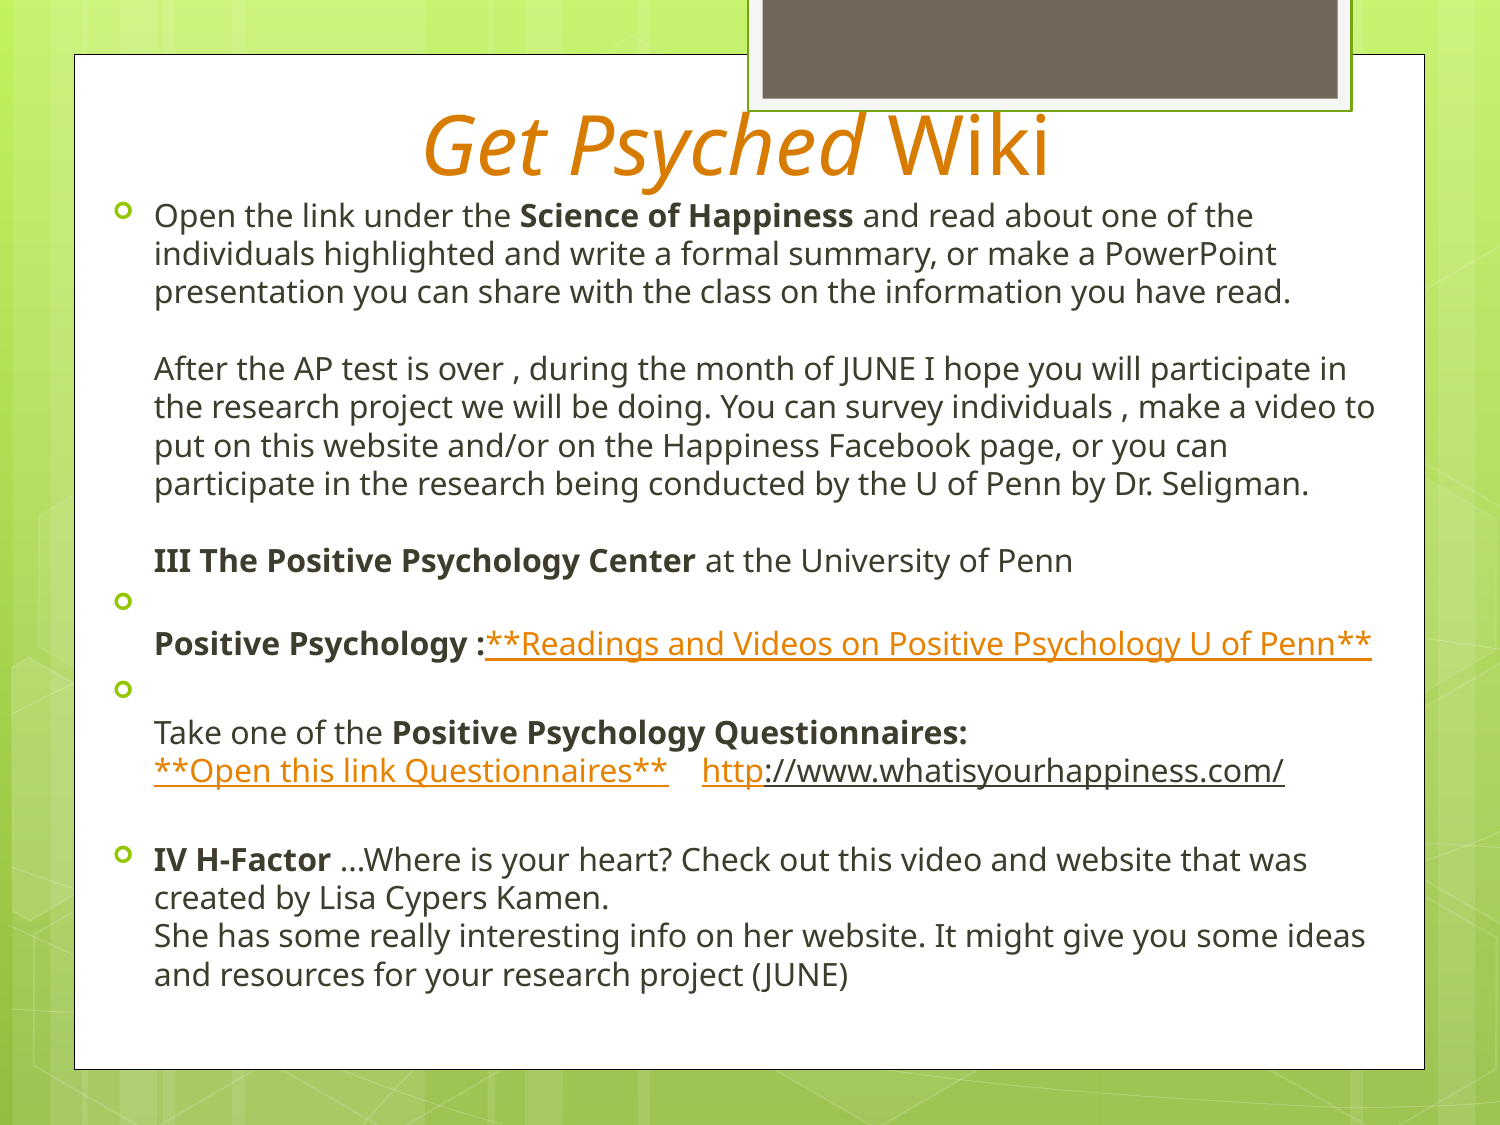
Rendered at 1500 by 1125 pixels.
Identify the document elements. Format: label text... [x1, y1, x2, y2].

list Open the link under the Science of Happiness and read about one of the individuals highlighted and write a formal summary, or make a PowerPoint presentation you can share with the class on the information you have read. After the AP test is over , during the month of JUNE I hope you will participate in the research project we will be doing. You can survey individuals , make a video to put on this website and/or on the Happiness Facebook page, or you can participate in the research being conducted by the U of Penn by Dr. Seligman. III The Positive Psychology Center at the University of Penn Positive Psychology :**Readings and Videos on Positive Psychology U of Penn** Take one of the Positive Psychology Questionnaires:**Open this link Questionnaires**﻿ http://www.whatisyourhappiness.com/ IV H-Factor ...Where is your heart? Check out this video and website that was created by Lisa Cypers Kamen. She has some really interesting info on her website. It might give you some ideas and resources for your research project (JUNE) [87, 187, 1400, 1050]
title Get Psyched Wiki [171, 75, 1324, 187]
